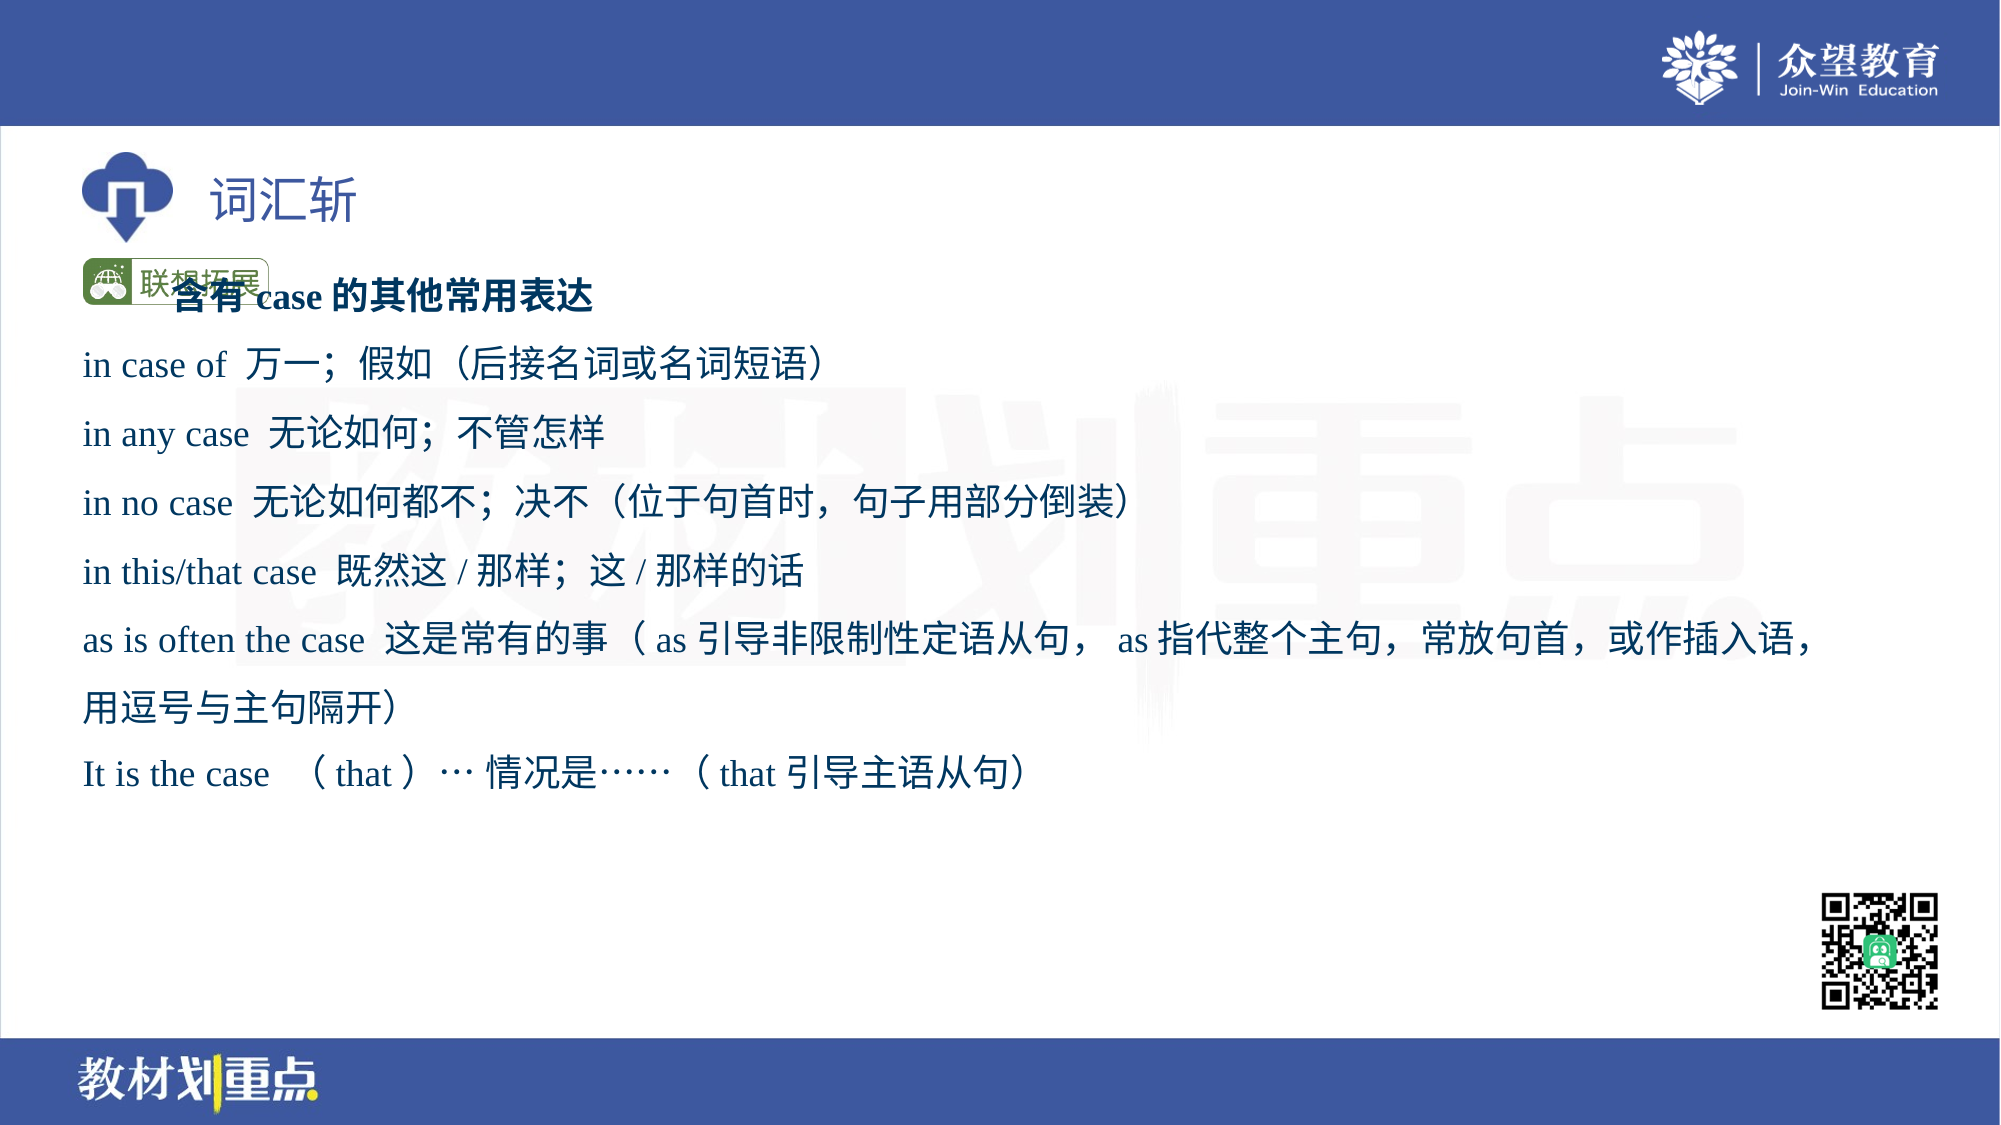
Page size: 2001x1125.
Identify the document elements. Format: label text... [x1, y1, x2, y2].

picture [0, 0, 2000, 1125]
text_box 含有case的其他常用表达 in case of 万一；假如（后接名词或名词短语） in any case 无论如何；不管怎样 in no case 无论如何都不；决不（位于句首时，句子用部分倒装） in this/that case 既然这/那样；这/那样的话 as is often the case 这是常有的事（as引导非限制性定语从句，as指代整个主句，常放句首，或作插入语， 用逗号与主句隔开） It is the case （that）… 情况是……（that引导主语从句） [82, 248, 1817, 787]
